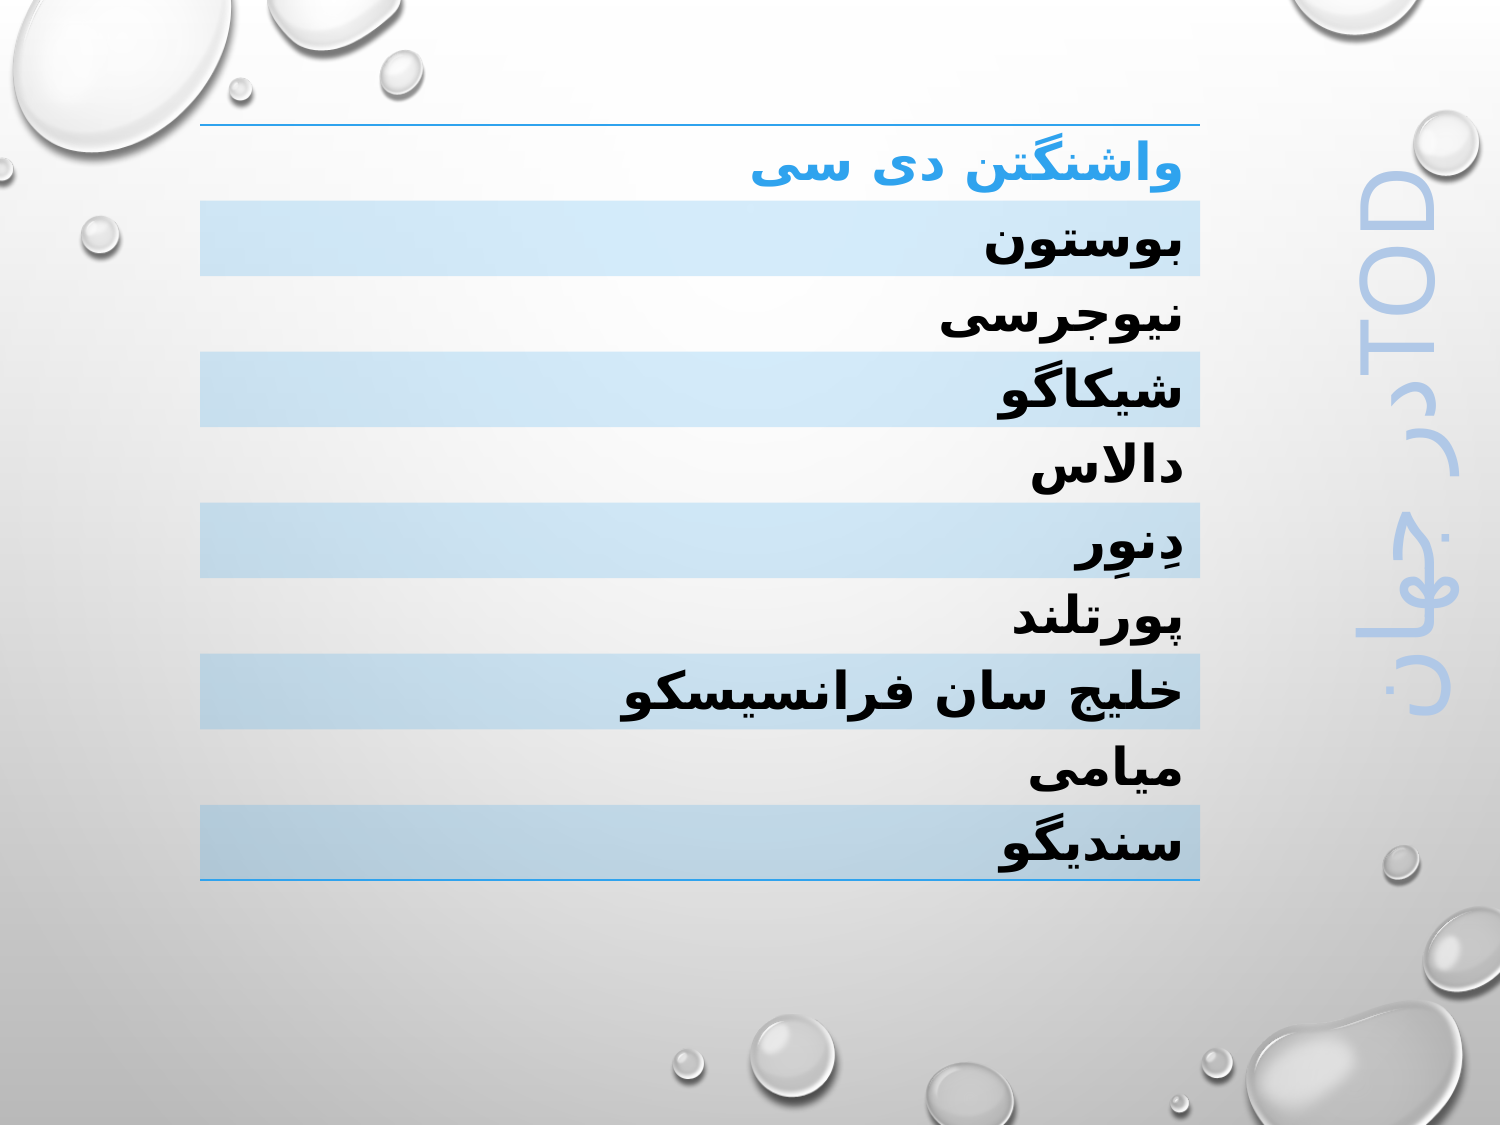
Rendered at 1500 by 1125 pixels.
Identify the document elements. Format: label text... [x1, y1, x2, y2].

table_cell دِنوِر [200, 503, 1200, 578]
title TODدر جهان [1337, 150, 1465, 775]
table_cell سندیگو [200, 805, 1200, 879]
table_cell دالاس [200, 427, 1200, 503]
table_cell پورتلند [200, 578, 1200, 654]
table_cell خلیج سان فرانسیسکو [200, 654, 1200, 729]
picture [0, 0, 1500, 1125]
table_cell بوستون [200, 201, 1200, 276]
table_cell شیکاگو [200, 352, 1200, 427]
table_cell نیوجرسی [200, 276, 1200, 352]
table_cell میامی [200, 729, 1200, 805]
table_header واشنگتن دی سی [200, 126, 1200, 201]
